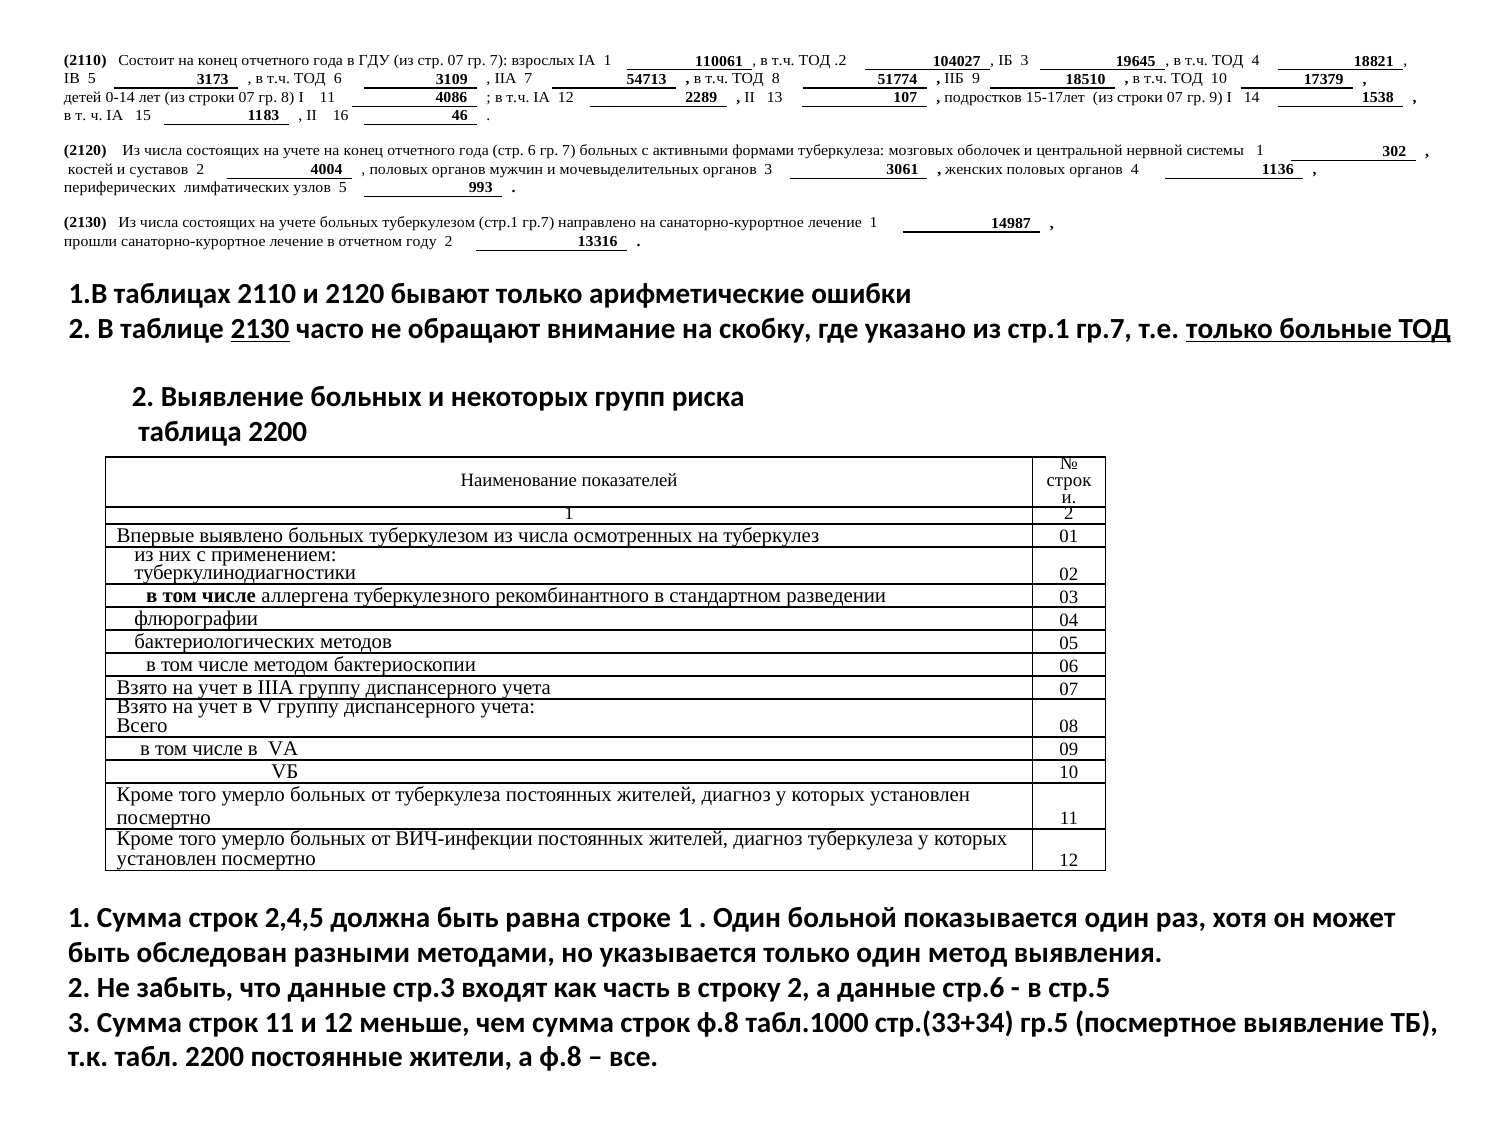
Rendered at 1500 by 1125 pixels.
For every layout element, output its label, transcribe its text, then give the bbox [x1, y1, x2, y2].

table_cell 01 [1033, 525, 1105, 546]
table_cell Впервые выявлено больных туберкулезом из числа осмотренных на туберкулез [106, 525, 1032, 546]
table_cell 09 [1033, 738, 1105, 759]
table_cell 10 [1033, 761, 1105, 782]
table_cell 03 [1033, 585, 1105, 606]
table_cell в том числе аллергена туберкулезного рекомбинантного в стандартном разведении [106, 585, 1032, 606]
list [52, 46, 1468, 272]
table_cell в том числе в VА [106, 738, 1032, 759]
table_cell из них с применением: туберкулинодиагностики [106, 548, 1032, 583]
table_cell 05 [1033, 631, 1105, 652]
table_cell 2 [1033, 508, 1105, 523]
table_cell 04 [1033, 608, 1105, 629]
table_cell 11 [1033, 784, 1105, 828]
table_header № строки. [1033, 458, 1105, 506]
table_cell бактериологических методов [106, 631, 1032, 652]
table_cell 12 [1033, 830, 1105, 870]
table_cell 1 [106, 508, 1032, 523]
text_box 1.В таблицах 2110 и 2120 бывают только арифметические ошибки 2. В таблице 2130 часто не обращают внимание на скобку, где указано из стр.1 гр.7, т.е. только больные ТОД [53, 279, 1467, 352]
table_cell 08 [1033, 700, 1105, 736]
table_cell Кроме того умерло больных от ВИЧ-инфекции постоянных жителей, диагноз туберкулеза у которых установлен посмертно [106, 830, 1032, 870]
text_box 2. Выявление больных и некоторых групп риска таблица 2200 [117, 370, 1219, 455]
table_cell Взято на учет в IIIА группу диспансерного учета [106, 677, 1032, 698]
table_cell 06 [1033, 654, 1105, 675]
table_cell Взято на учет в V группу диспансерного учета: Всего [106, 700, 1032, 736]
table_cell VБ [106, 761, 1032, 782]
table_cell флюрографии [106, 608, 1032, 629]
table_cell Кроме того умерло больных от туберкулеза постоянных жителей, диагноз у которых установлен посмертно [106, 784, 1032, 828]
table_cell 02 [1033, 548, 1105, 583]
table_cell в том числе методом бактериоскопии [106, 654, 1032, 675]
table_cell 07 [1033, 677, 1105, 698]
table_header Наименование показателей [106, 458, 1032, 506]
text_box 1. Сумма строк 2,4,5 должна быть равна строке 1 . Один больной показывается один раз, хотя он может быть обследован разными методами, но указывается только один метод выявления. 2. Не забыть, что данные стр.3 входят как часть в строку 2, а данные стр.6 - в стр.5 3. Сумма строк 11 и 12 меньше, чем сумма строк ф.8 табл.1000 стр.(33+34) гр.5 (посмертное выявление ТБ), т.к. табл. 2200 постоянные жители, а ф.8 – все. [53, 890, 1471, 1116]
